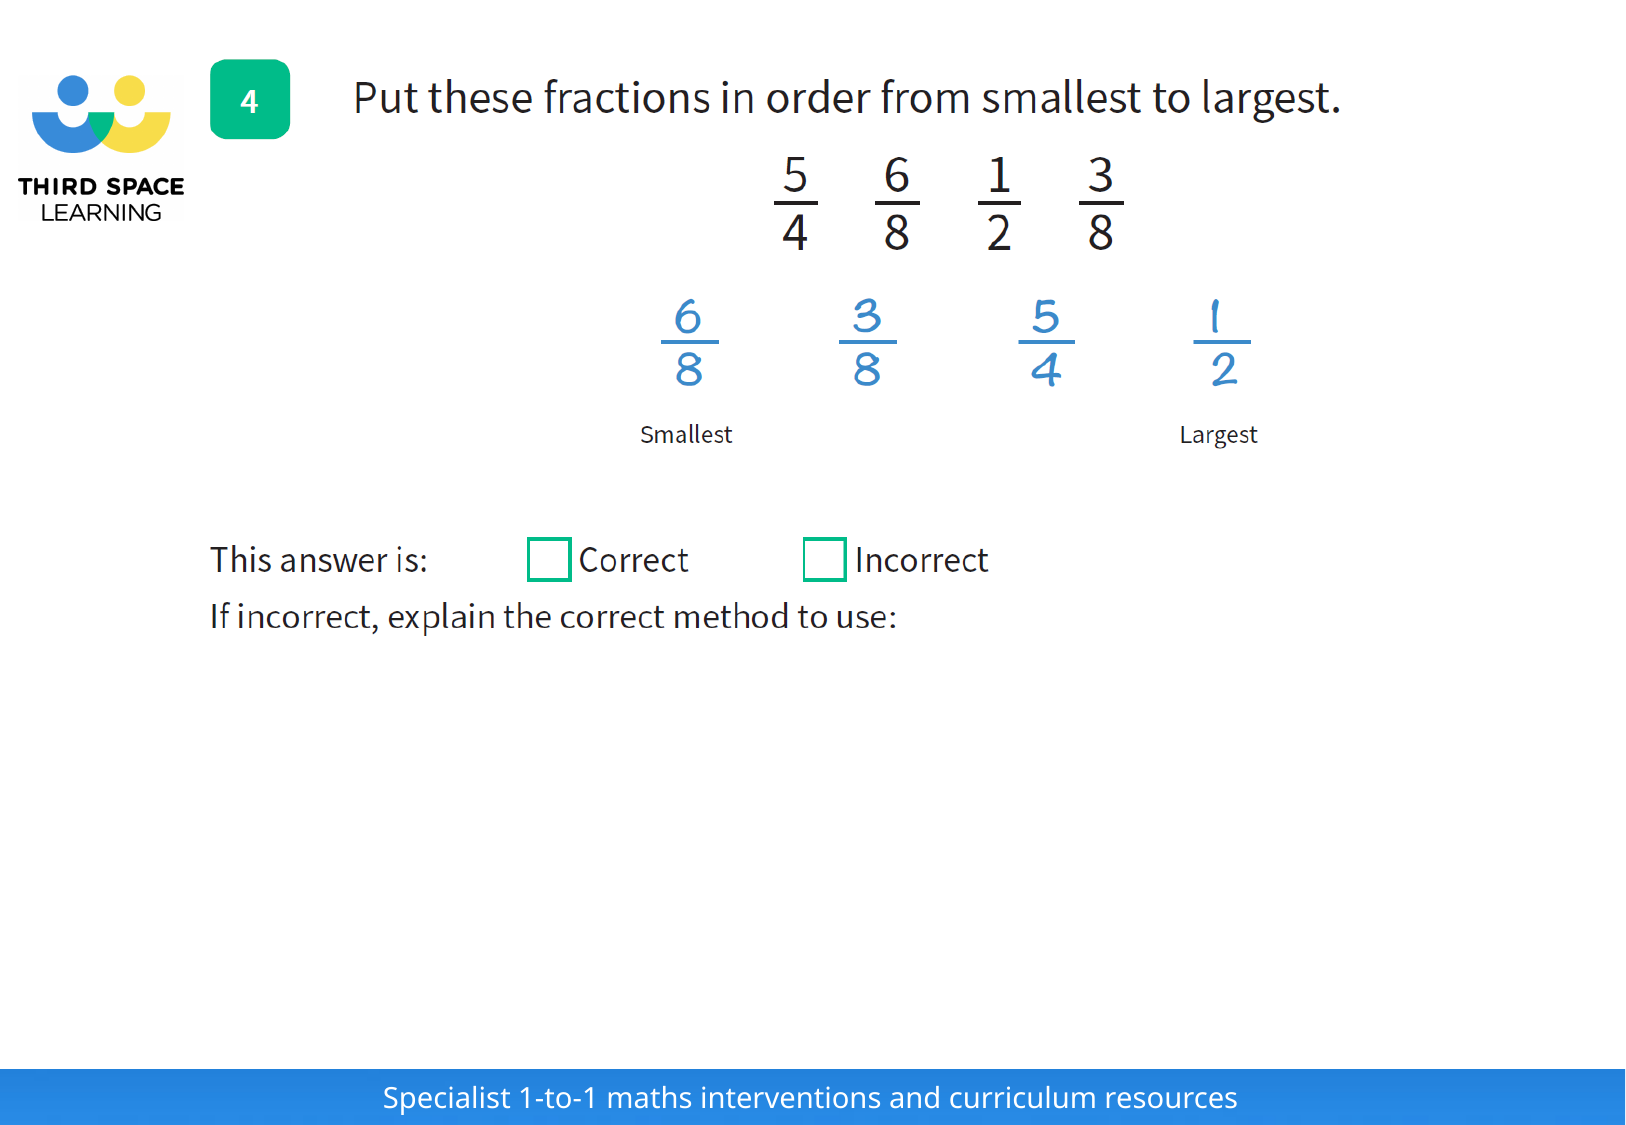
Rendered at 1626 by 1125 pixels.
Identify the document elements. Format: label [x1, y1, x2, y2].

picture [18, 75, 184, 221]
picture [0, 1069, 1626, 1125]
picture [197, 49, 1544, 641]
